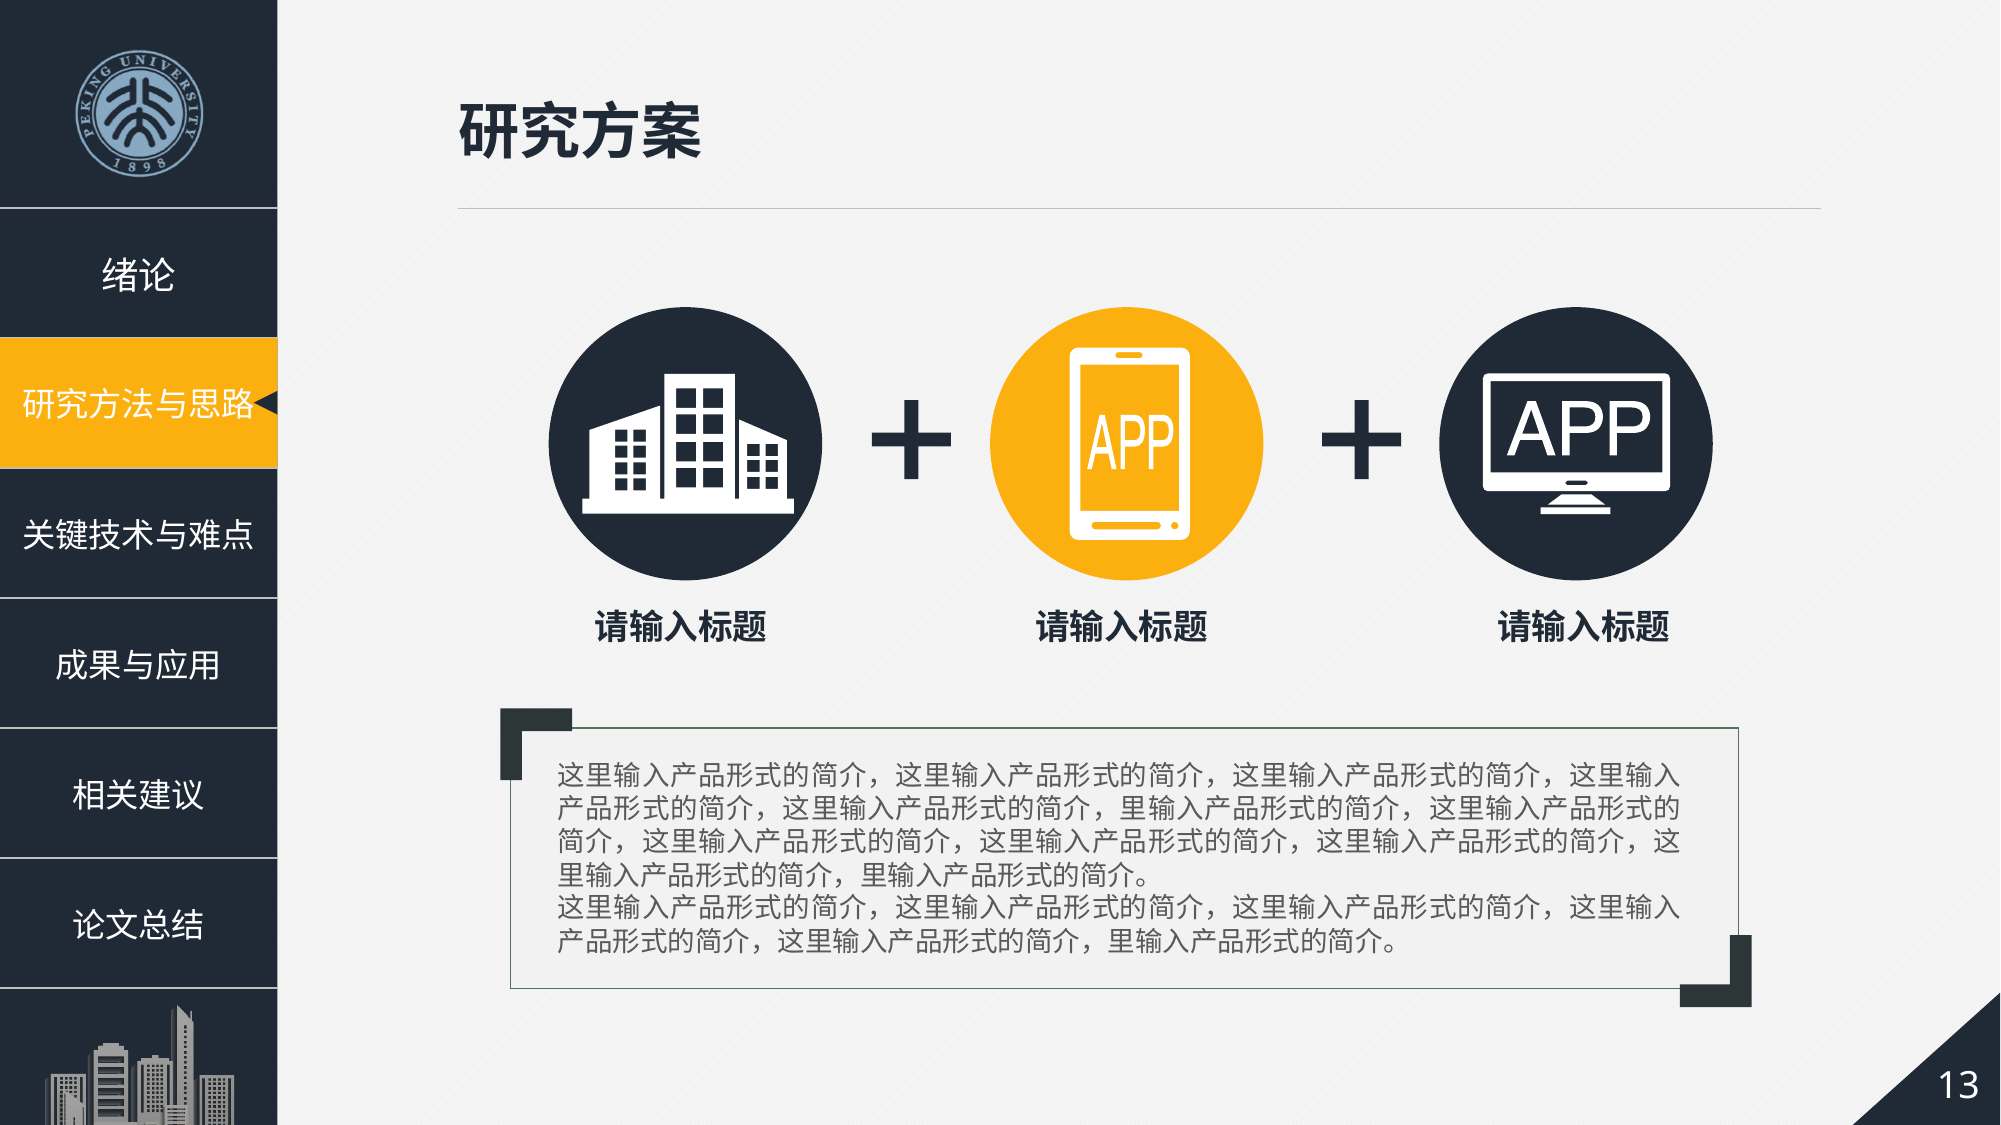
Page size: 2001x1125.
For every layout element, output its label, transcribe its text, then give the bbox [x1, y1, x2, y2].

text_box 请输入标题 [568, 597, 794, 654]
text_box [1439, 307, 1713, 581]
text_box [500, 708, 573, 781]
text_box 研究方案 [443, 84, 718, 173]
text_box [1679, 935, 1752, 1008]
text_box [990, 307, 1264, 581]
text_box [510, 728, 1739, 989]
picture [16, 1004, 260, 1125]
text_box [1322, 400, 1402, 480]
text_box [871, 400, 951, 480]
text_box 请输入标题 [1470, 597, 1697, 654]
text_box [548, 307, 823, 581]
text_box 请输入标题 [1008, 597, 1235, 654]
text_box 这里输入产品形式的简介，这里输入产品形式的简介，这里输入产品形式的简介，这里输入产品形式的简介，这里输入产品形式的简介，里输入产品形式的简介，这里输入产品形式的简介，这里输入产品形式的简介，这里输入产品形式的简介，这里输入产品形式的简介，这里输入产品形式的简介，里输入产品形式的简介。 这里输入产品形式的简介，这里输入产品形式的简介，这里输入产品形式的简介，这里输入产品形式的简介，这里输入产品形式的简介，里输入产品形式的简介。 [543, 750, 1697, 964]
